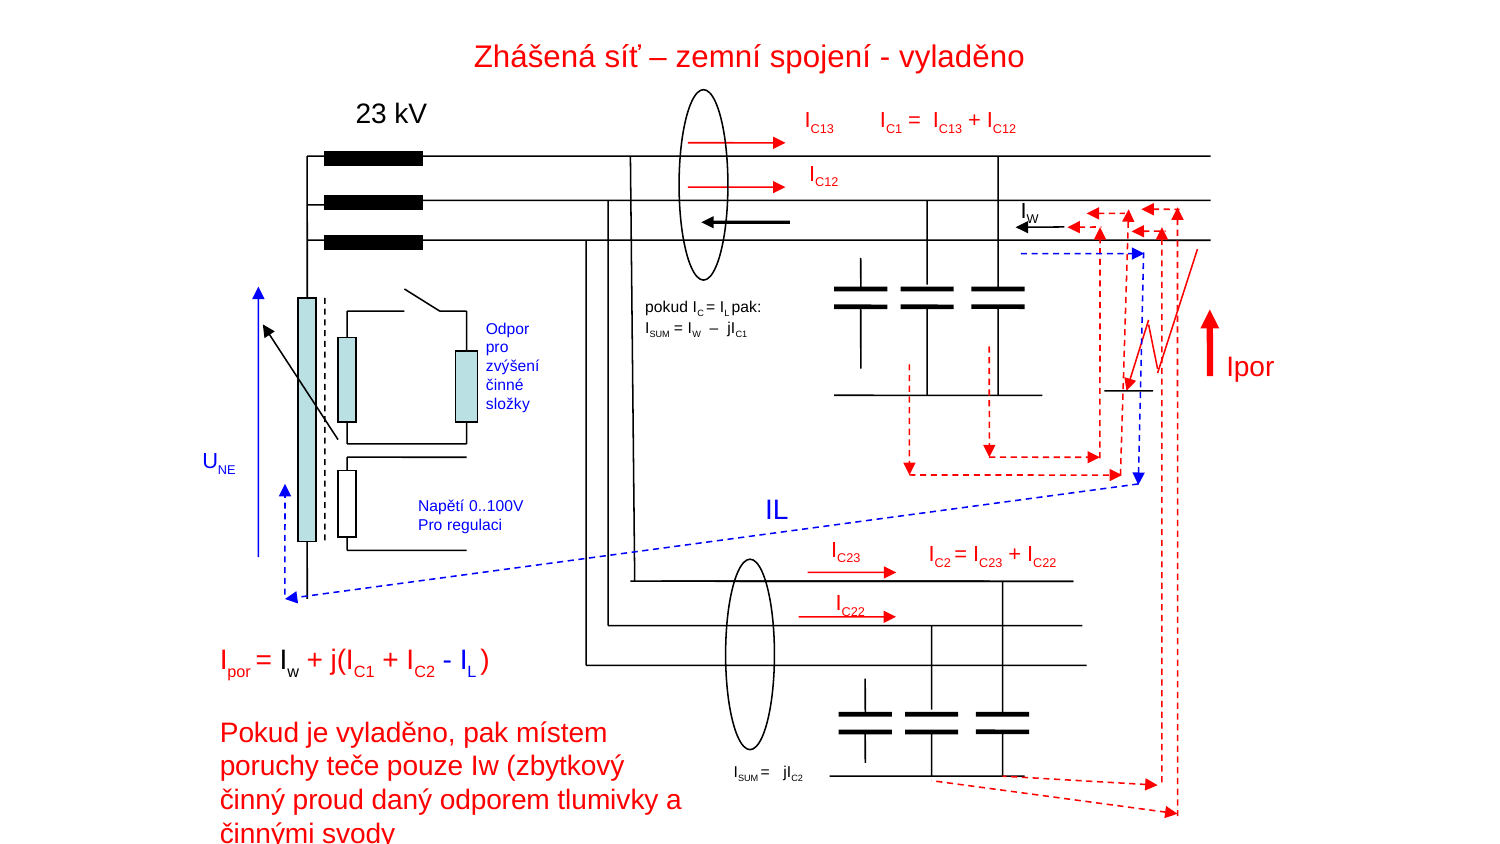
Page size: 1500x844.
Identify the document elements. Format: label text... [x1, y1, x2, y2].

text_box [1124, 343, 1141, 390]
text_box [338, 337, 356, 422]
text_box [324, 151, 423, 166]
text_box [1159, 805, 1178, 819]
text_box [298, 297, 316, 404]
text_box [1131, 225, 1150, 238]
text_box [1132, 472, 1145, 485]
text_box IC22 [820, 581, 897, 626]
text_box [1141, 203, 1159, 216]
text_box 23 kV [340, 87, 443, 137]
text_box [278, 483, 292, 497]
text_box Odpor pro zvýšení činné složky [471, 311, 564, 420]
text_box ISUM = jIC2 [718, 754, 821, 844]
text_box [1093, 227, 1107, 247]
title Zhášená síť – zemní spojení - vyladěno [243, 33, 1257, 77]
text_box [252, 286, 265, 558]
text_box [883, 570, 897, 579]
text_box [728, 180, 786, 194]
text_box IL [750, 483, 804, 533]
text_box Ipor [1211, 341, 1290, 390]
text_box [1122, 209, 1135, 222]
text_box Napětí 0..100V Pro regulaci [403, 488, 539, 541]
text_box [1155, 227, 1169, 245]
text_box UNE [187, 439, 254, 485]
text_box IC1 = IC13 + IC12 [865, 98, 1056, 143]
text_box [726, 136, 786, 149]
text_box [338, 470, 356, 537]
text_box IC2 = IC23 + IC22 [913, 532, 1122, 578]
text_box [324, 196, 423, 210]
text_box Ipor = Iw + j(IC1 + IC2 - IL ) Pokud je vyladěno, pak místem poruchy teče pouze Iw (zbytkový činný proud daný odporem tlumivky a činnými svody [205, 634, 706, 844]
text_box [679, 89, 728, 281]
text_box [1131, 247, 1145, 260]
text_box [983, 444, 996, 457]
text_box IW [1005, 189, 1082, 260]
text_box [903, 462, 916, 475]
text_box [1139, 778, 1158, 791]
text_box IC23 [816, 528, 892, 573]
text_box pokud IC = IL pak: ISUM = IW – jIC1 [630, 289, 815, 368]
text_box [1086, 207, 1105, 220]
text_box [284, 591, 300, 604]
text_box IC12 [794, 151, 870, 197]
text_box [1109, 468, 1123, 482]
text_box [298, 380, 316, 542]
text_box [324, 235, 423, 250]
text_box [1087, 451, 1100, 464]
text_box [455, 350, 478, 422]
text_box [725, 559, 775, 750]
text_box [1203, 309, 1217, 377]
text_box IC13 [789, 98, 865, 143]
text_box [262, 324, 339, 440]
text_box [1171, 210, 1184, 225]
